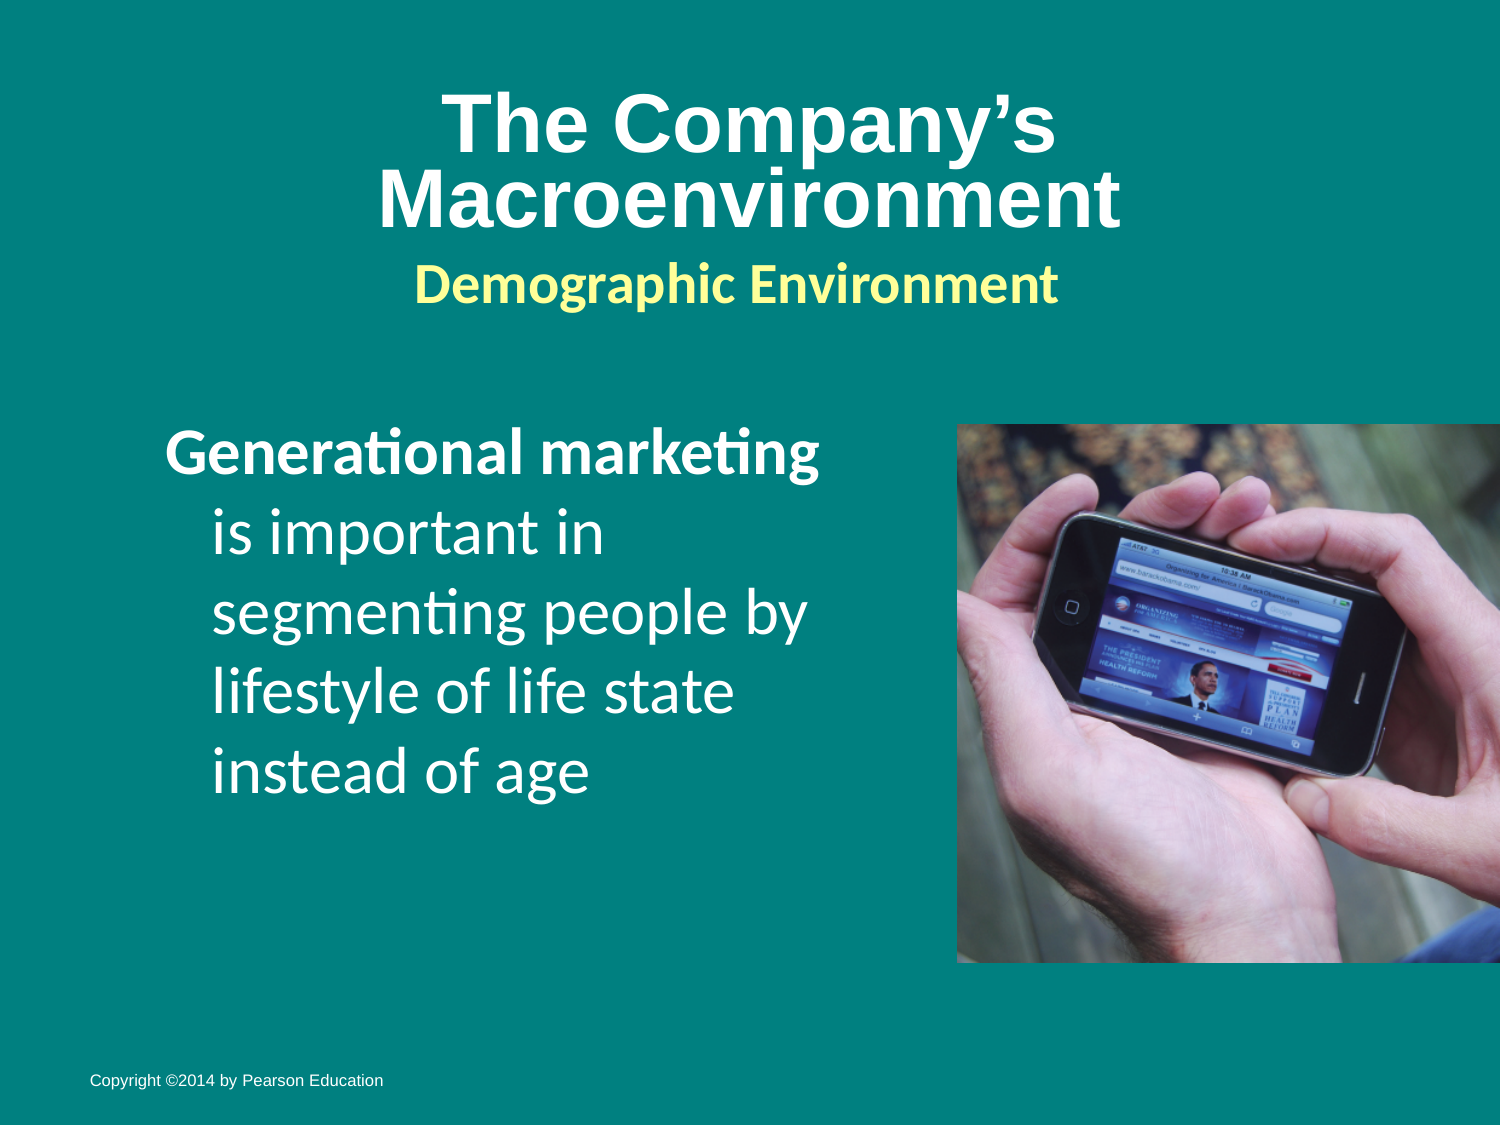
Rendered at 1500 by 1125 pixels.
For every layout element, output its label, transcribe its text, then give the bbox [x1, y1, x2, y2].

list Demographic Environment [149, 237, 1326, 301]
text_box Copyright ©2014 by Pearson Education [74, 1062, 825, 1098]
title The Company’s Macroenvironment [112, 37, 1388, 226]
list Generational marketing is important in segmenting people by lifestyle of life state instead of age [74, 399, 851, 876]
picture [957, 424, 1500, 963]
